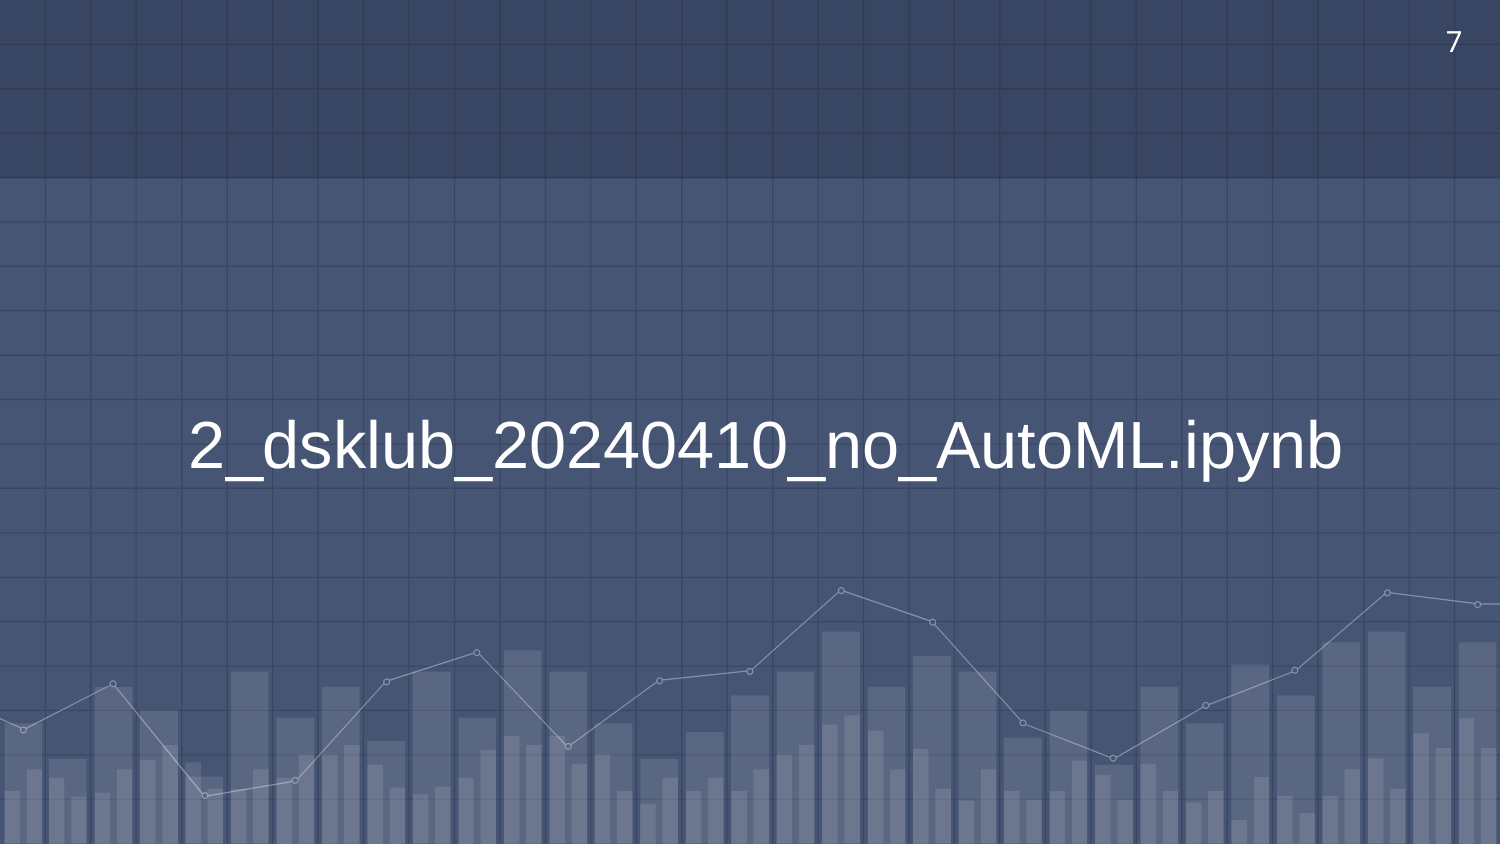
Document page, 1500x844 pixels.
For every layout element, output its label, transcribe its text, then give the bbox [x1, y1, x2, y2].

slide_number 7 [1408, 0, 1500, 88]
text_box 2_dsklub_20240410_no_AutoML.ipynb [174, 394, 1359, 490]
